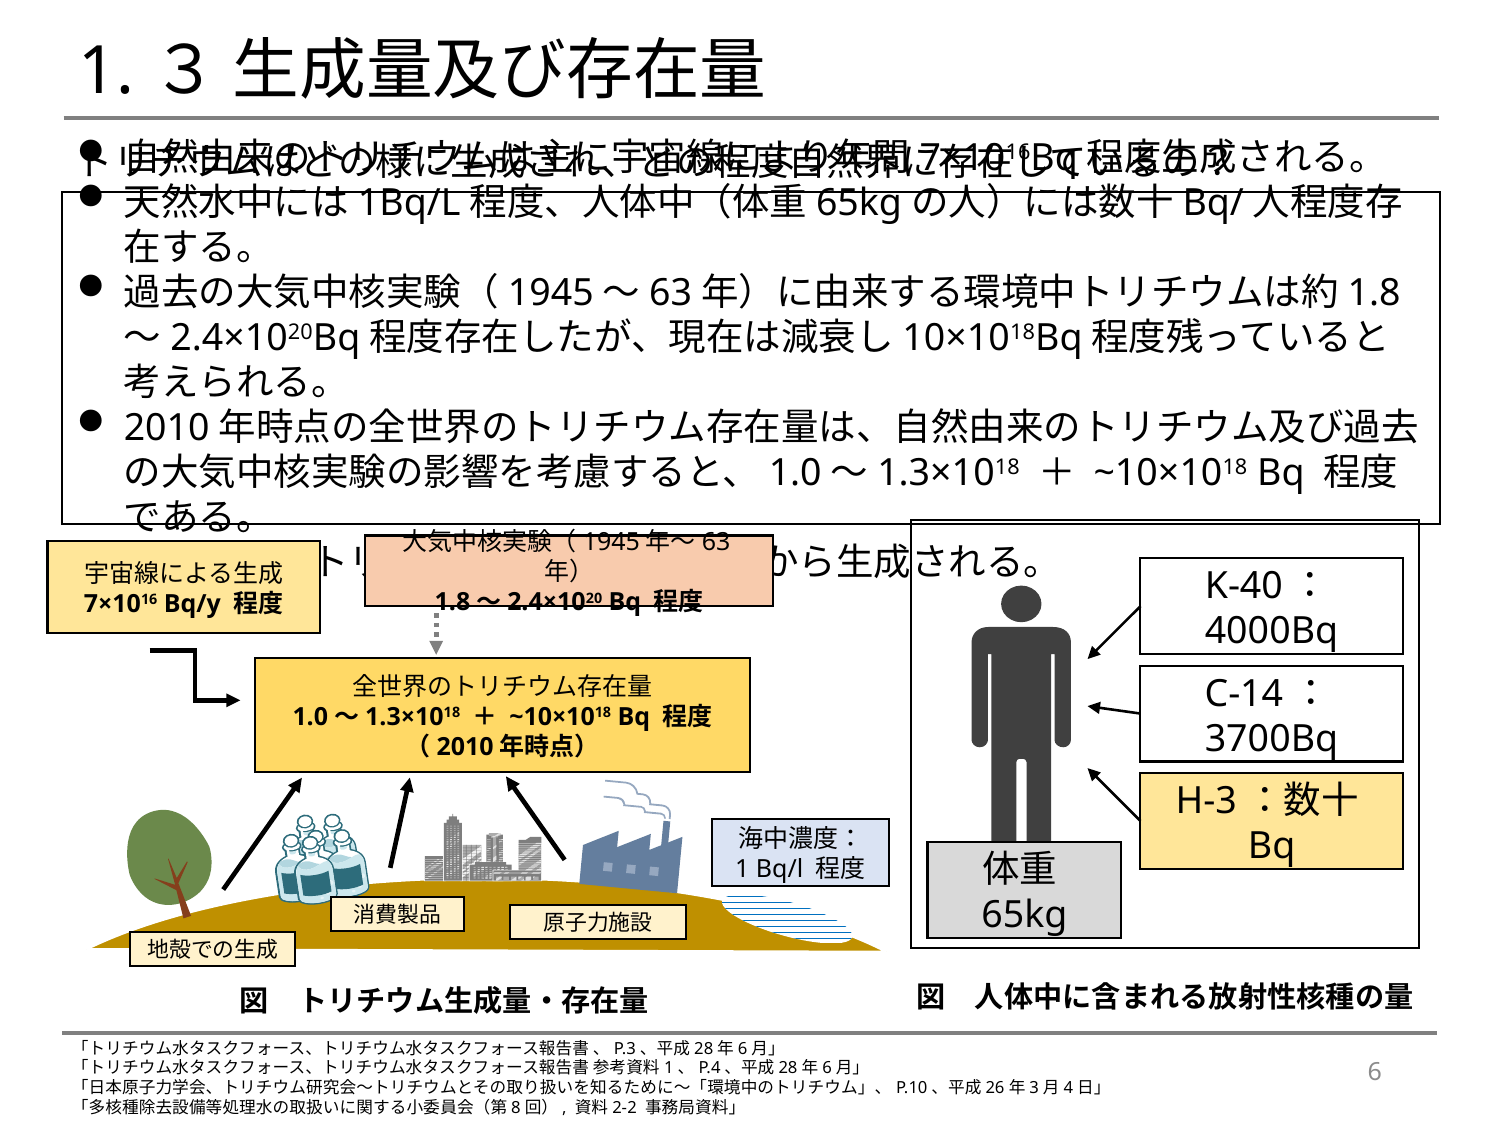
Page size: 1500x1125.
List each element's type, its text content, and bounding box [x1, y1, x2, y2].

text_box 消費製品 [330, 896, 465, 932]
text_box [971, 585, 1071, 860]
text_box C-14：3700Bq [1139, 665, 1404, 763]
text_box 自然由来のトリチウムは主に宇宙線により年間7×1016Bq程度生成される。 天然水中には1Bq/L程度、人体中（体重65kgの人）には数十Bq/人程度存在する。 過去の大気中核実験（1945～63年）に由来する環境中トリチウムは約1.8～2.4×1020Bq程度存在したが、現在は減衰し10×1018Bq程度残っていると考えられる。 2010年時点の全世界のトリチウム存在量は、自然由来のトリチウム及び過去の大気中核実験の影響を考慮すると、1.0～1.3×1018 ＋ ~10×1018 Bq 程度である。 人工由来のトリチウムは原子力施設等から生成される。 [61, 191, 1441, 525]
text_box 宇宙線による生成 7×1016 Bq/y 程度 [46, 540, 321, 634]
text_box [506, 776, 565, 860]
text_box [273, 812, 365, 904]
text_box 原子力施設 [509, 904, 687, 940]
text_box 図 人体中に含まれる放射性核種の量 [887, 971, 1443, 1021]
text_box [128, 807, 213, 920]
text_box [1087, 606, 1141, 659]
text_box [390, 777, 410, 868]
text_box H-3：数十Bq [1139, 772, 1404, 870]
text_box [424, 813, 543, 882]
text_box 海中濃度： 1 Bq/l 程度 [711, 818, 890, 887]
text_box 大気中核実験（1945年～63年） 1.8～2.4×1020 Bq 程度 [364, 534, 774, 607]
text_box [584, 782, 683, 890]
title 1.３ 生成量及び存在量 [63, 28, 1439, 116]
text_box 全世界のトリチウム存在量 1.0～1.3×1018 ＋ ~10×1018 Bq 程度（2010年時点） [254, 657, 751, 773]
text_box [86, 878, 887, 953]
slide_number 6 [1059, 1042, 1397, 1103]
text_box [1087, 706, 1141, 714]
text_box [721, 893, 854, 945]
text_box 地殻での生成 [129, 931, 296, 967]
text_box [1087, 768, 1141, 821]
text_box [149, 650, 241, 701]
text_box [910, 519, 1420, 949]
text_box 体重65kg [926, 841, 1122, 939]
text_box 図 トリチウム生成量・存在量 [96, 975, 793, 1025]
text_box 「トリチウム水タスクフォース、トリチウム水タスクフォース報告書 、P.3、平成28年6月」 「トリチウム水タスクフォース、トリチウム水タスクフォース報告書 参考資料1、P.4、平成28年6月」 「日本原子力学会、トリチウム研究会～トリチウムとその取り扱いを知るために～「環境中のトリチウム」、P.10、平成26年3月4日」 「多核種除去設備等処理水の取扱いに関する小委員会（第8回）, 資料2-2 事務局資料」 [57, 1030, 1403, 1125]
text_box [223, 777, 302, 890]
text_box トリチウムはどの様に生成され、どの程度自然界に存在しているの？ [60, 130, 1440, 190]
text_box K-40：4000Bq [1139, 557, 1404, 655]
